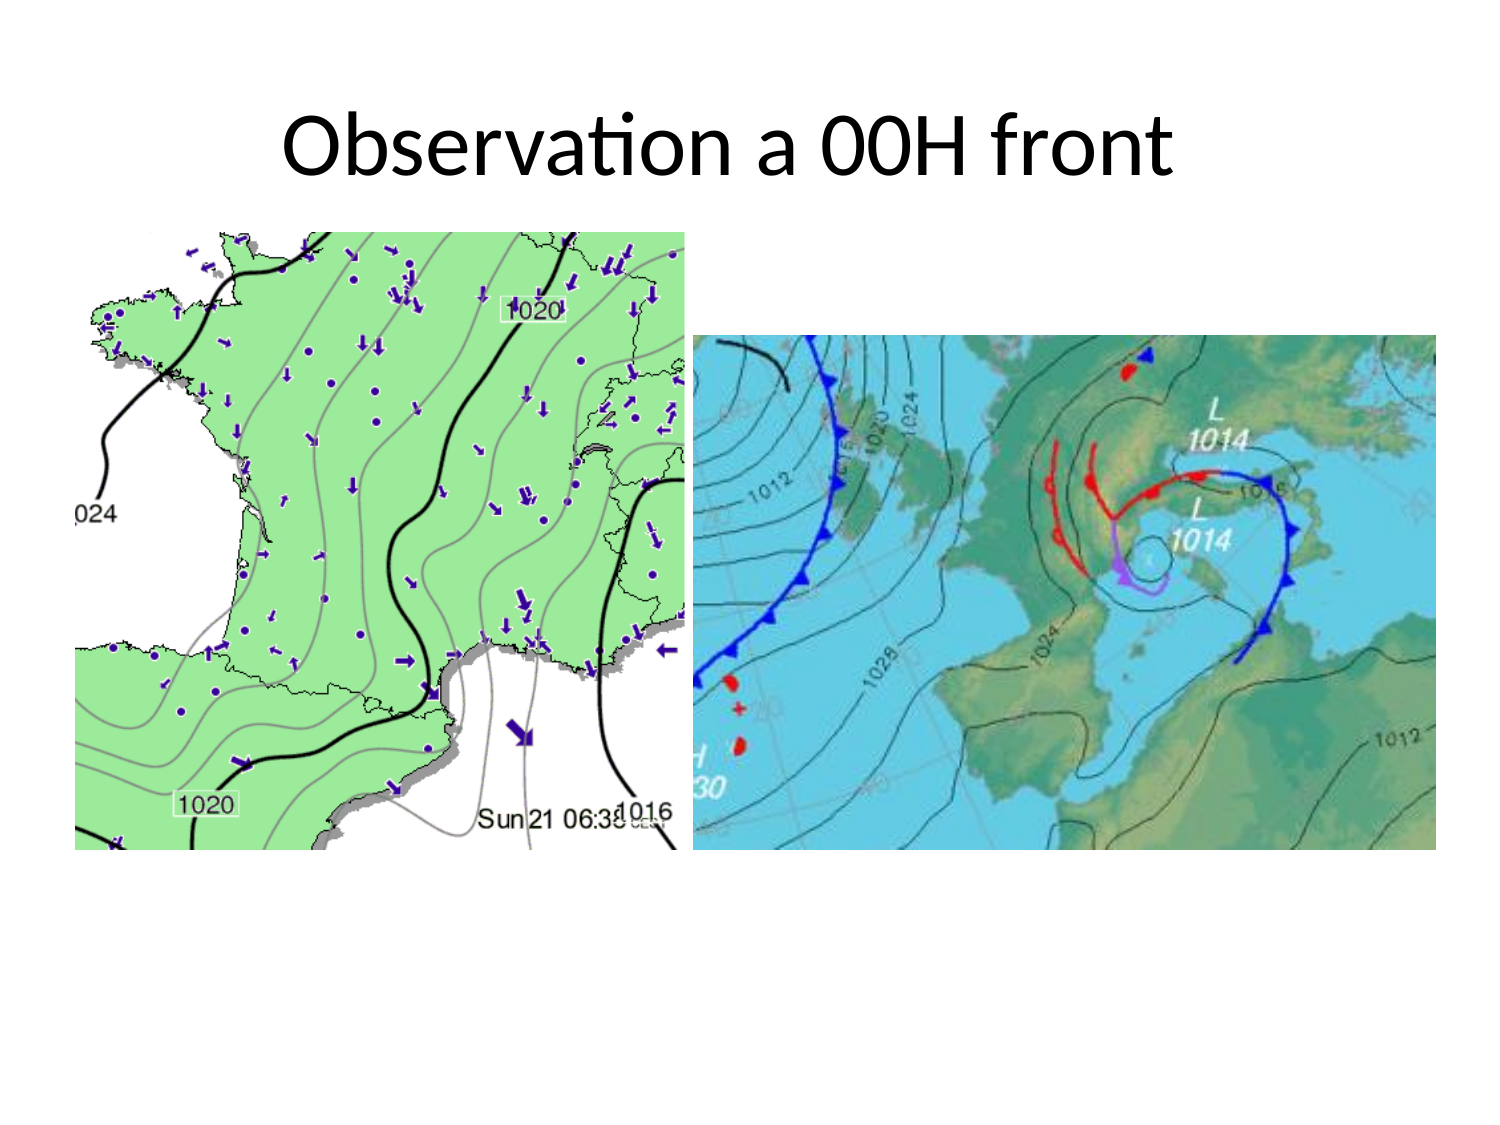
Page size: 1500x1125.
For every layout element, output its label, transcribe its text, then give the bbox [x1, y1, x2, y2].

title Observation a 00H front [75, 45, 1425, 233]
picture [74, 232, 1436, 850]
